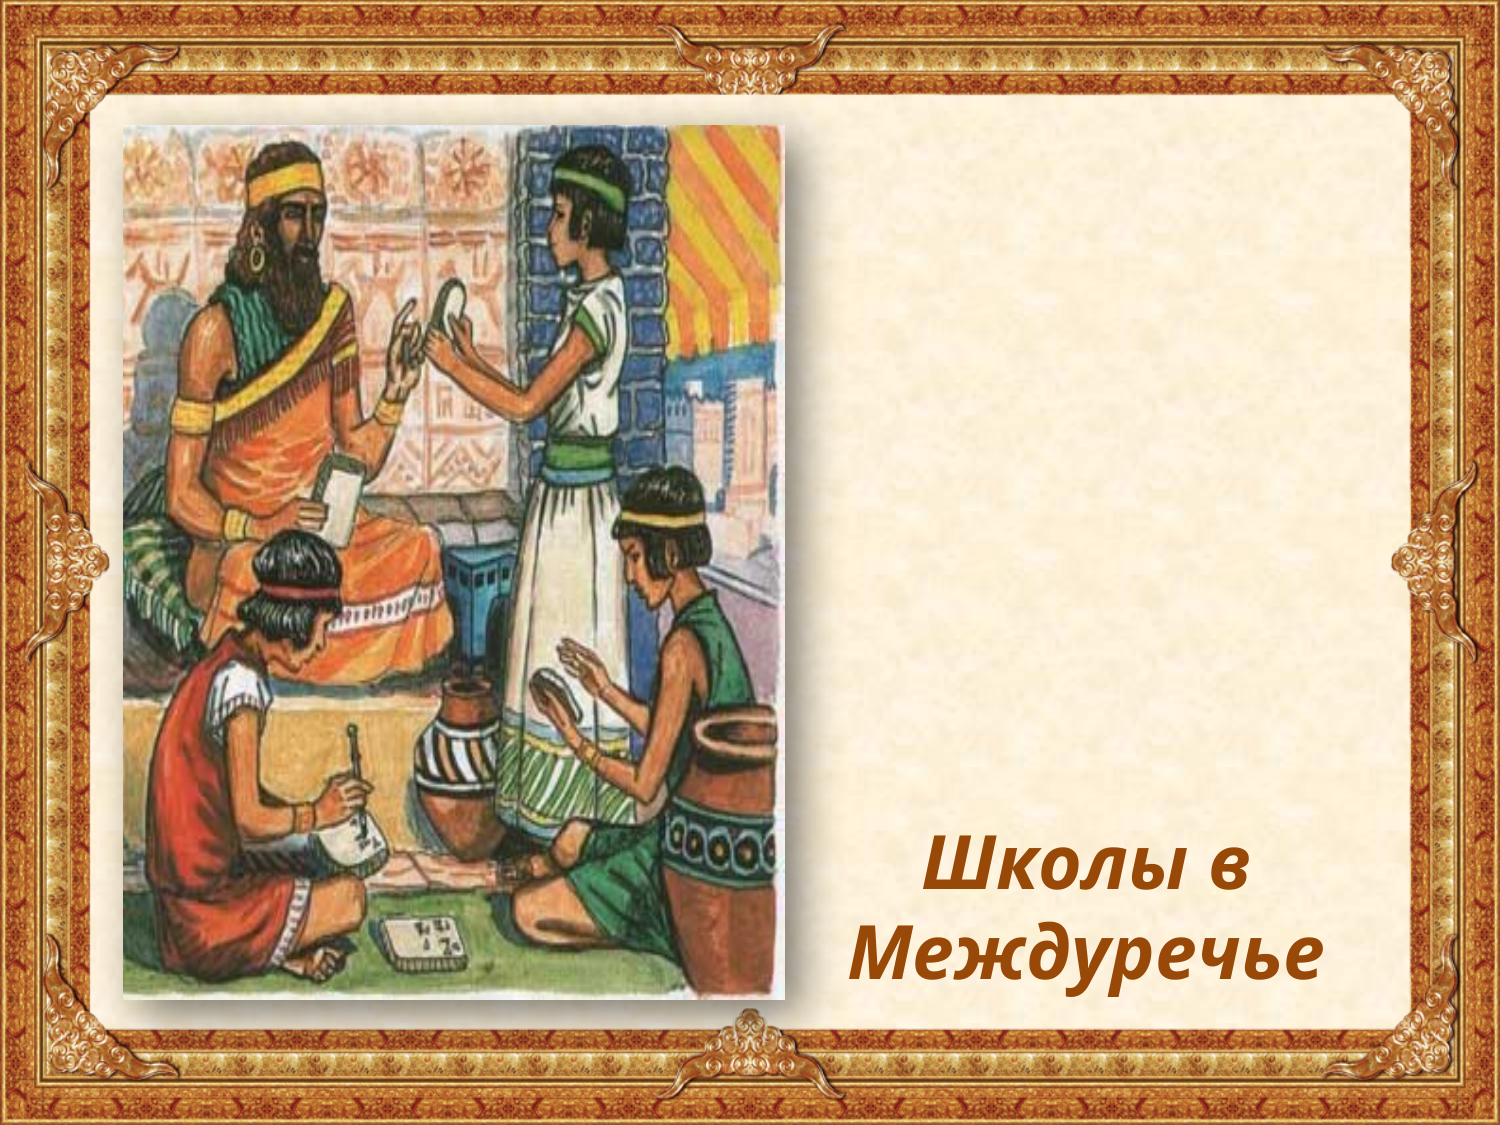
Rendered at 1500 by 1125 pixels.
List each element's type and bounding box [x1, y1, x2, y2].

picture [0, 0, 1500, 1125]
list [123, 125, 786, 1000]
